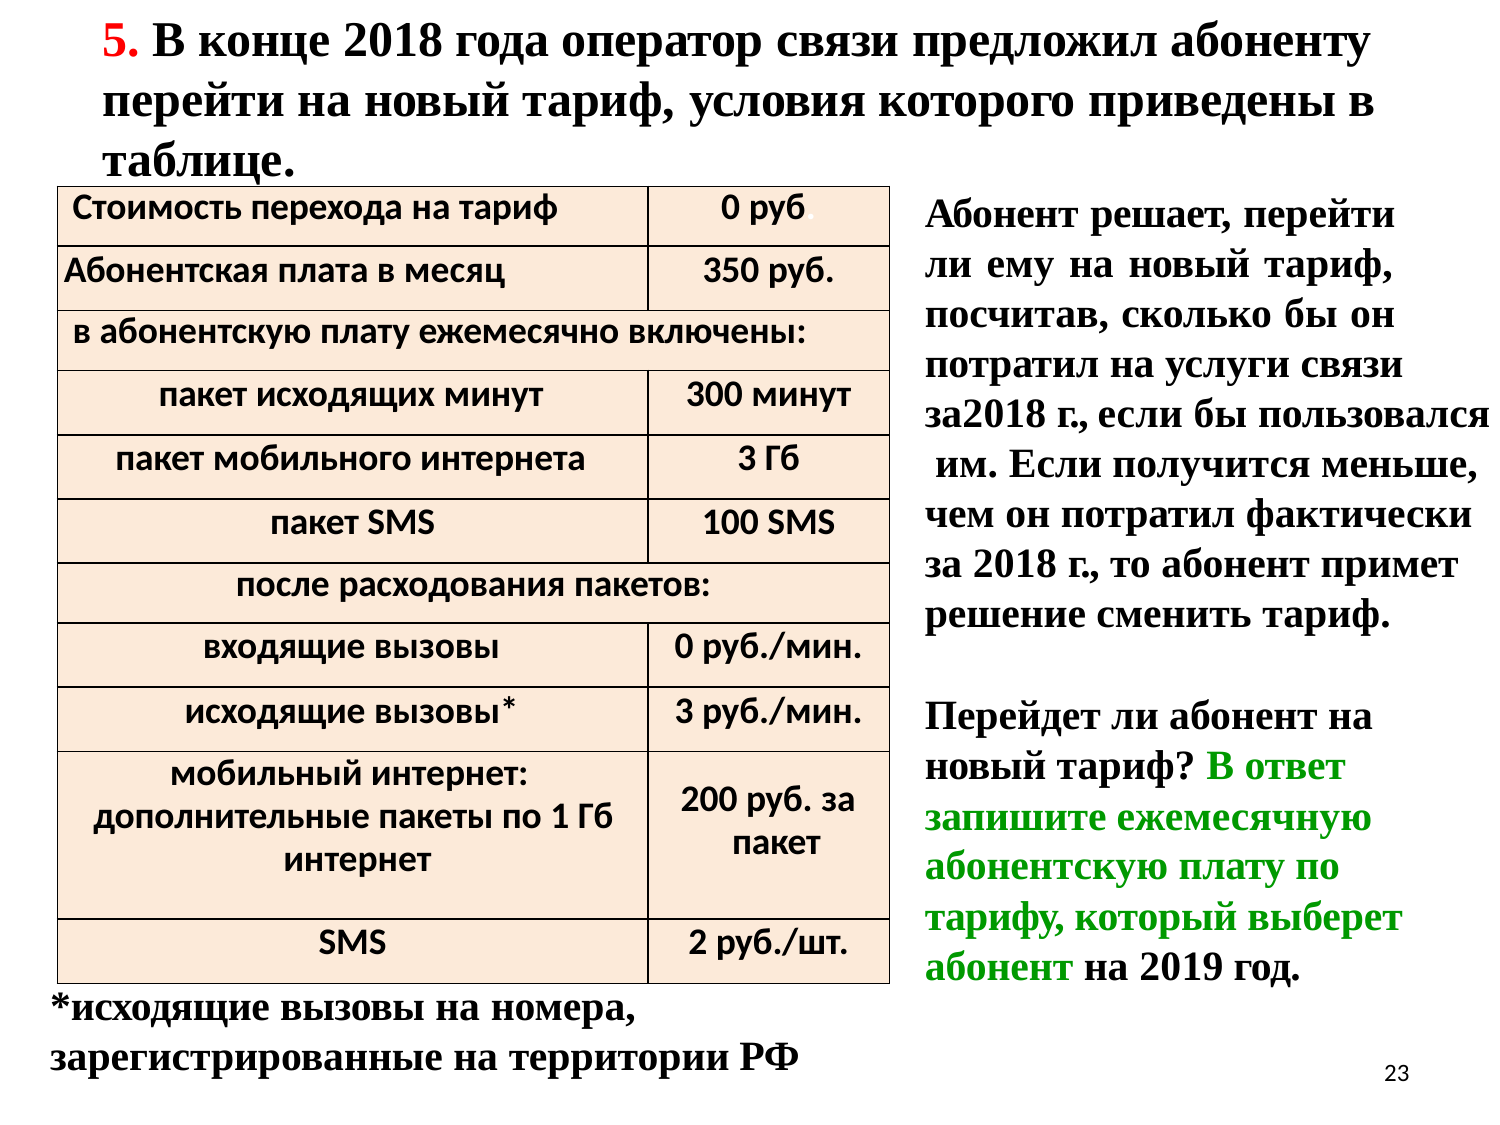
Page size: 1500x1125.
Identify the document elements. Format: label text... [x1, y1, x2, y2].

table_cell 2 руб./шт. [649, 920, 889, 983]
table_cell Абонентская плата в месяц [58, 247, 647, 310]
text_box зарегистрированные на территории РФ [48, 1027, 804, 1080]
table_header Стоимость перехода на тариф [58, 187, 647, 245]
table_cell 300 минут [649, 371, 889, 434]
title 5. В конце 2018 года оператор связи предложил абоненту перейти на новый тариф, условия которого приведены в [48, 0, 1452, 195]
table_cell после расходования пакетов: [58, 564, 889, 622]
table_cell мобильный интернет: дополнительные пакеты по 1 Гб интернет [58, 752, 647, 918]
table_cell в абонентскую плату ежемесячно включены: [58, 311, 889, 370]
table_header 0 руб. [649, 187, 889, 245]
table_cell 3 руб./мин. [649, 688, 889, 751]
text_box 23 [1382, 1054, 1412, 1086]
table_cell 350 руб. [649, 247, 889, 310]
table_cell пакет SMS [58, 500, 647, 562]
table_cell исходящие вызовы* [58, 688, 647, 751]
table_cell 100 SMS [649, 500, 889, 562]
table_cell пакет мобильного интернета [58, 436, 647, 498]
text_box таблице. [100, 124, 299, 186]
table_cell 3 Гб [649, 436, 889, 498]
table_cell SMS [58, 920, 647, 983]
text_box *исходящие вызовы на номера, [48, 977, 644, 1027]
table_cell пакет исходящих минут [58, 371, 647, 434]
table_cell 0 руб./мин. [649, 624, 889, 686]
table_cell входящие вызовы [58, 624, 647, 686]
text_box Абонент решает, перейти ли ему на новый тариф, посчитав, сколько бы он потратил на услуги связи за2018 г., если бы пользовался им. Если получится меньше, чем он потратил фактически за 2018 г., то абонент примет решение сменить тариф. Перейдет ли абонент на новый тариф? В ответ запишите ежемесячную абонентскую плату по тарифу, который выберет абонент на 2019 год. [922, 183, 1498, 989]
table_cell 200 руб. за пакет [649, 752, 889, 918]
